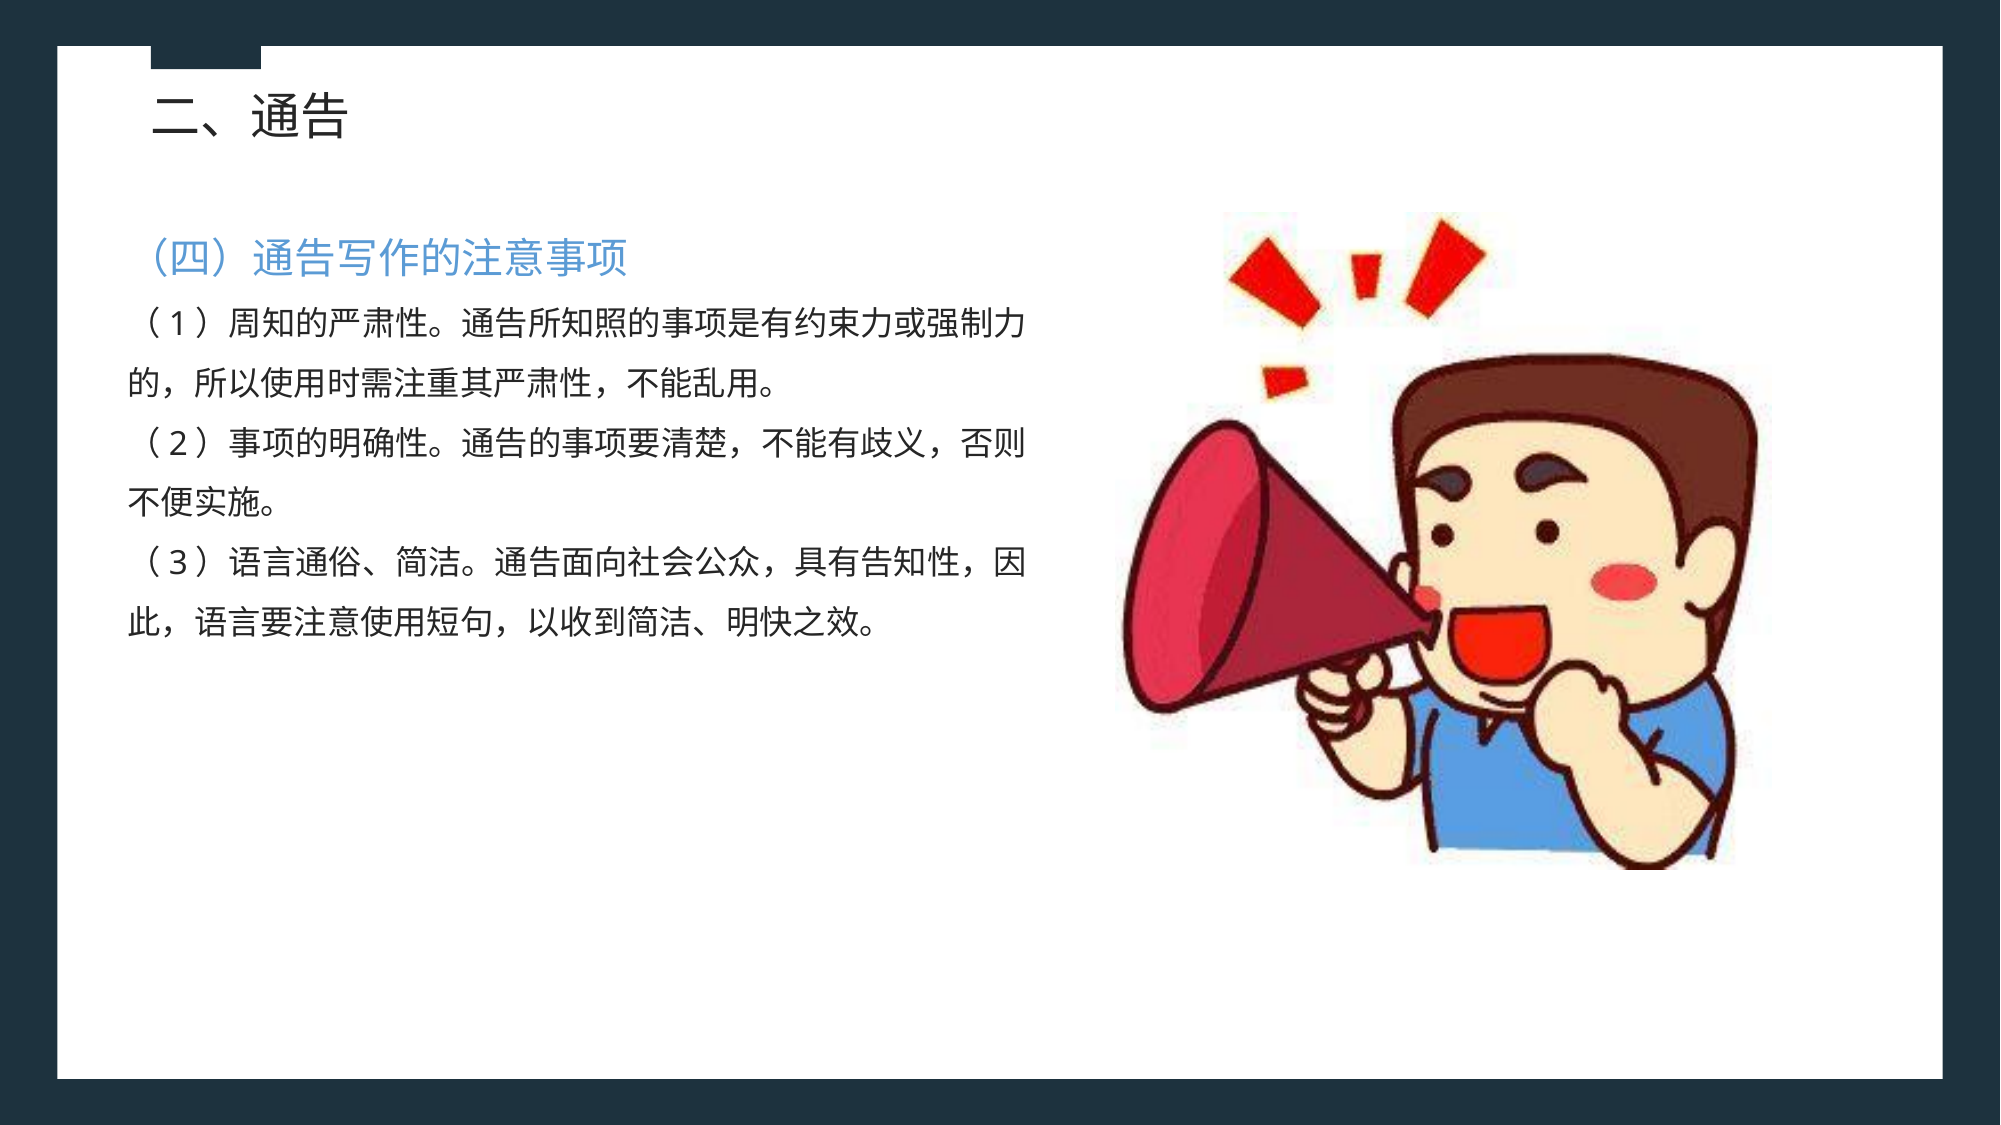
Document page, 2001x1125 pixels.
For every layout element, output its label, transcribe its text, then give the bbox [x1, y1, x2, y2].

text_box 二、通告 [150, 77, 622, 153]
picture [1115, 212, 1772, 870]
text_box （四）通告写作的注意事项 （1）周知的严肃性。通告所知照的事项是有约束力或强制力的，所以使用时需注重其严肃性，不能乱用。 （2）事项的明确性。通告的事项要清楚，不能有歧义，否则不便实施。 （3）语言通俗、简洁。通告面向社会公众，具有告知性，因此，语言要注意使用短句，以收到简洁、明快之效。 [112, 199, 1048, 649]
